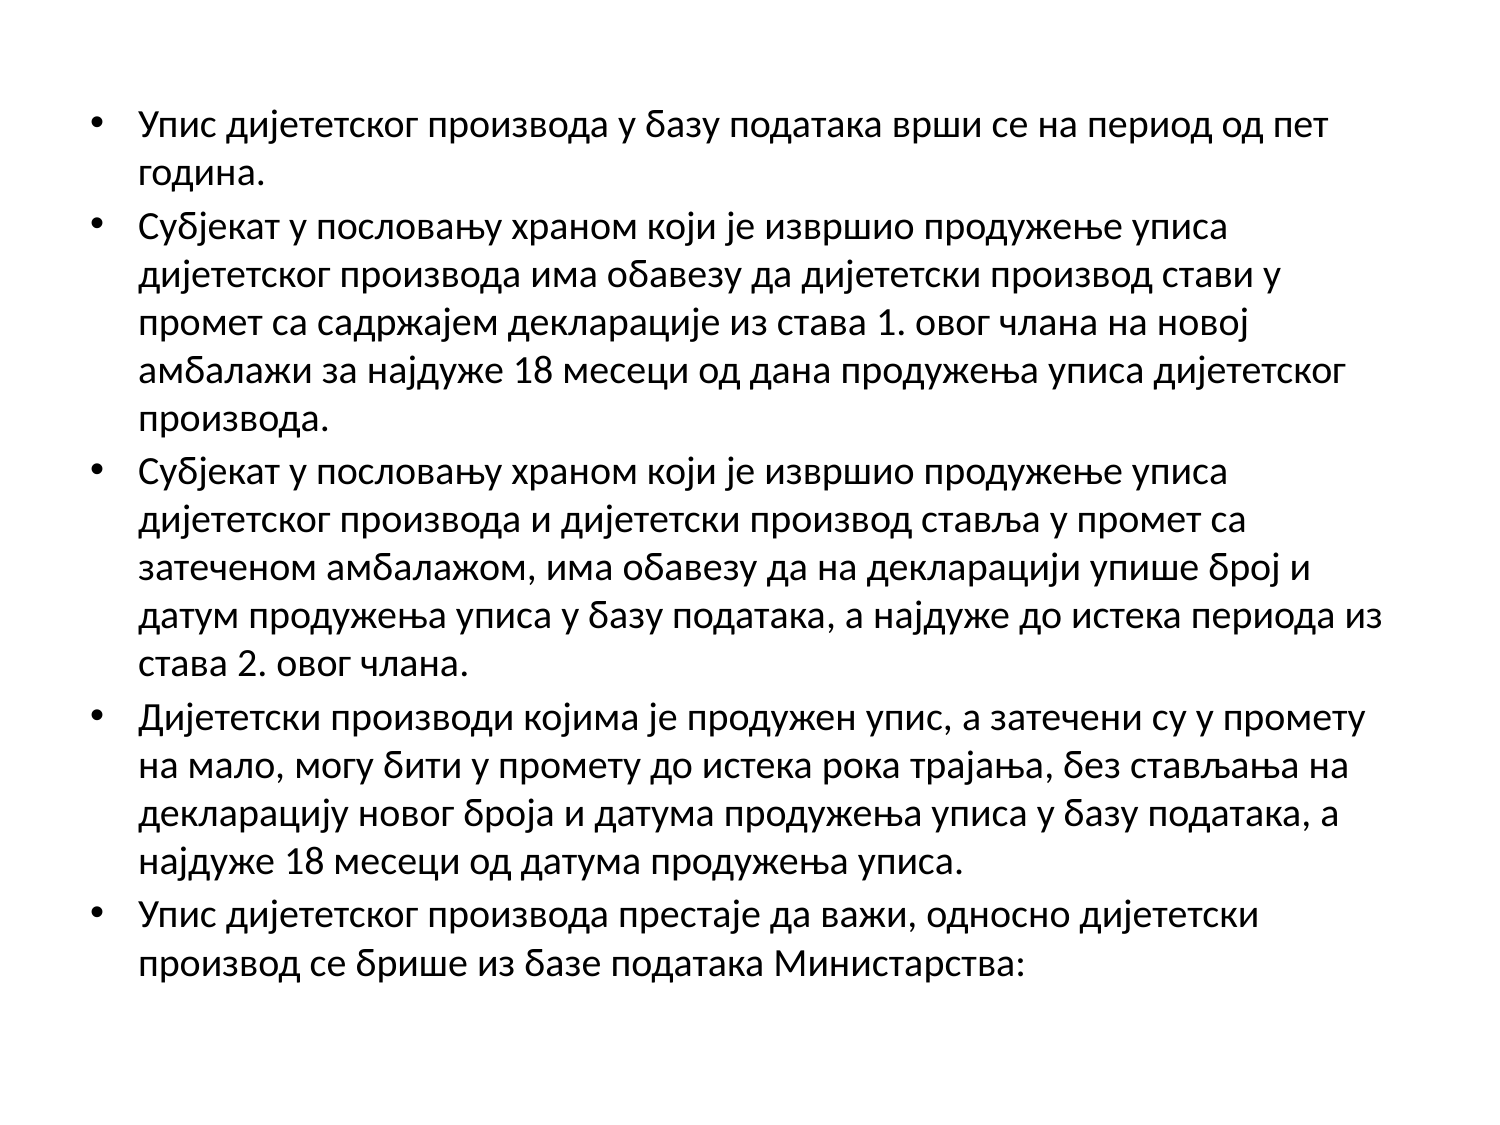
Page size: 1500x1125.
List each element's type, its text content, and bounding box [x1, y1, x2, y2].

list Упис дијететског производа у базу података врши се на период од пет година. Субјекат у пословању храном који је извршио продужење уписа дијететског производа има обавезу да дијететски производ стави у промет са садржајем декларације из става 1. овог члана на новој амбалажи за најдуже 18 месеци од дана продужења уписа дијететског производа. Субјекат у пословању храном који је извршио продужење уписа дијететског производа и дијететски производ ставља у промет са затеченом амбалажом, има обавезу да на декларацији упише број и датум продужења уписа у базу података, а најдуже до истека периода из става 2. овог члана. Дијететски производи којима је продужен упис, а затечени су у промету на мало, могу бити у промету до истека рока трајања, без стављања на декларацију новог броја и датума продужења уписа у базу података, а најдуже 18 месеци од датума продужења уписа. Упис дијететског производа престаје да важи, односно дијететски производ се брише из базе података Министарства: [75, 90, 1425, 1005]
